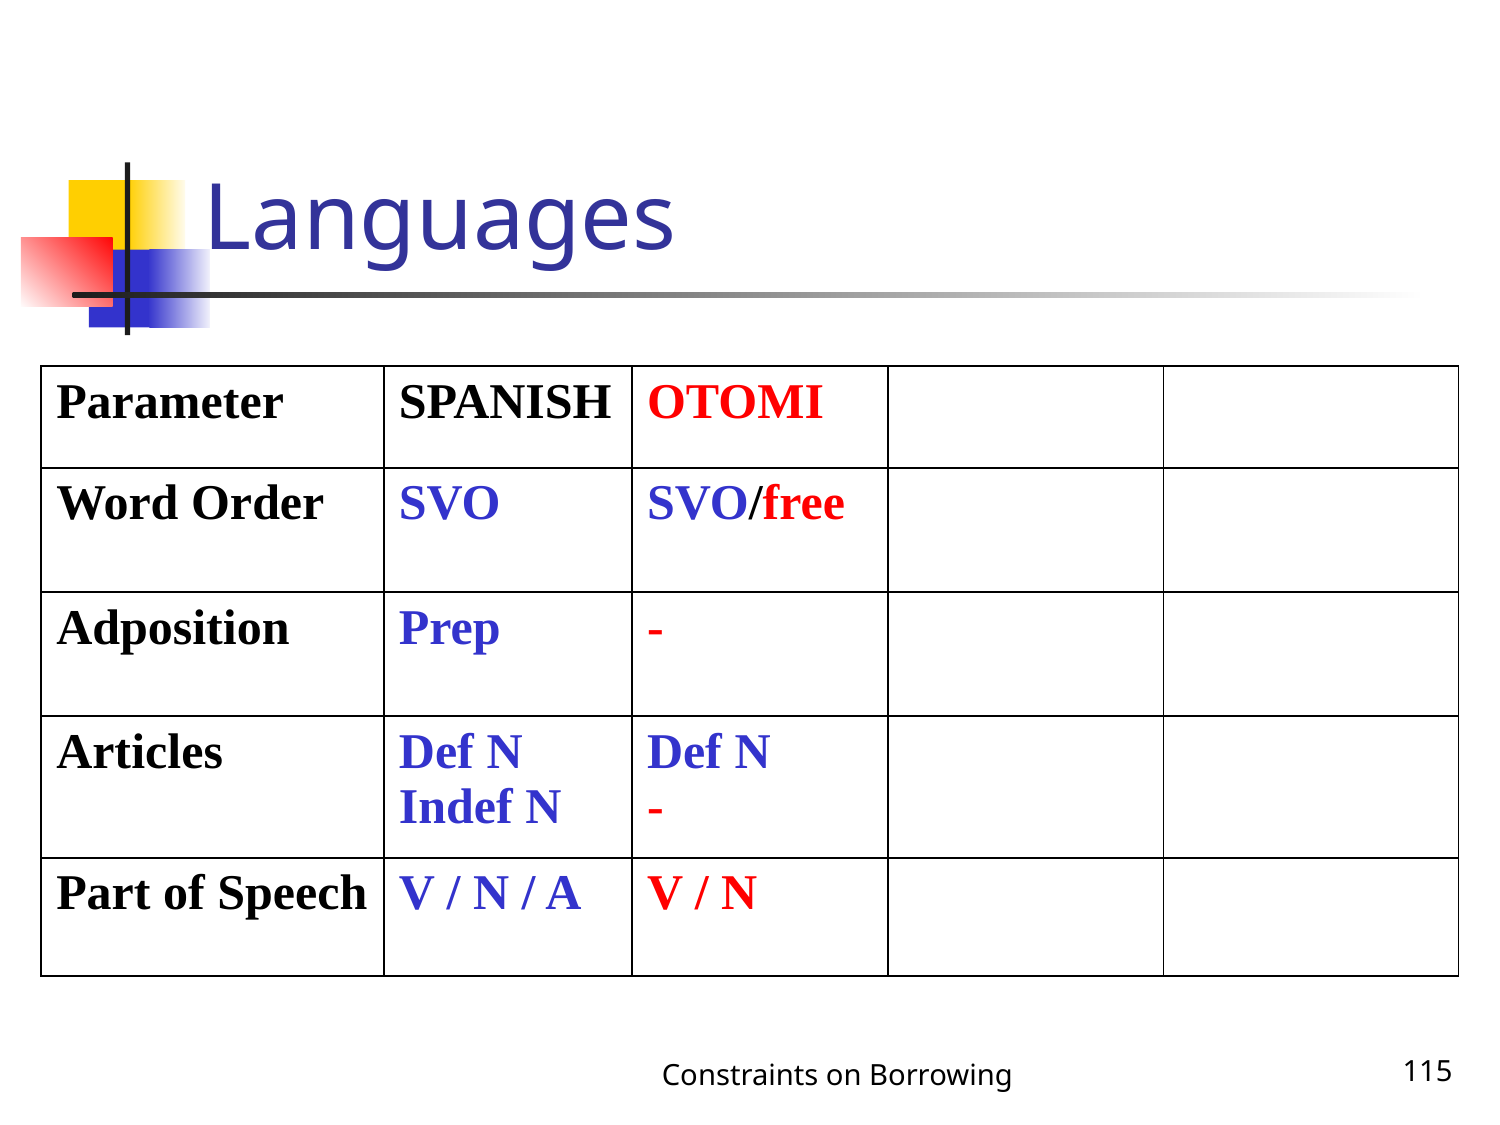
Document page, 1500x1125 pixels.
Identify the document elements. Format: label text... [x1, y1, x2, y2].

table_header [889, 367, 1163, 467]
table_cell V / N / A [385, 859, 631, 975]
table_cell [1164, 717, 1458, 857]
table_header Parameter [42, 367, 383, 467]
title Languages [188, 34, 1468, 276]
table_cell Word Order [42, 469, 383, 591]
table_cell [889, 593, 1163, 715]
table_cell Adposition [42, 593, 383, 715]
table_cell Part of Speech [42, 859, 383, 975]
table_cell [1164, 593, 1458, 715]
table_header [1164, 367, 1458, 467]
table_cell [1164, 859, 1458, 975]
table_cell Prep [385, 593, 631, 715]
table_cell - [633, 593, 887, 715]
table_cell Def N - [633, 717, 887, 857]
table_cell Articles [42, 717, 383, 857]
footer Constraints on Borrowing [599, 1023, 1076, 1100]
table_cell [1164, 469, 1458, 591]
table_cell SVO/free [633, 469, 887, 591]
table_cell SVO [385, 469, 631, 591]
table_cell [889, 717, 1163, 857]
table_cell [889, 859, 1163, 975]
table_cell V / N [633, 859, 887, 975]
slide_number 115 [1154, 1023, 1468, 1100]
table_cell [889, 469, 1163, 591]
table_header OTOMI [633, 367, 887, 467]
table_cell Def N Indef N [385, 717, 631, 857]
table_header SPANISH [385, 367, 631, 467]
